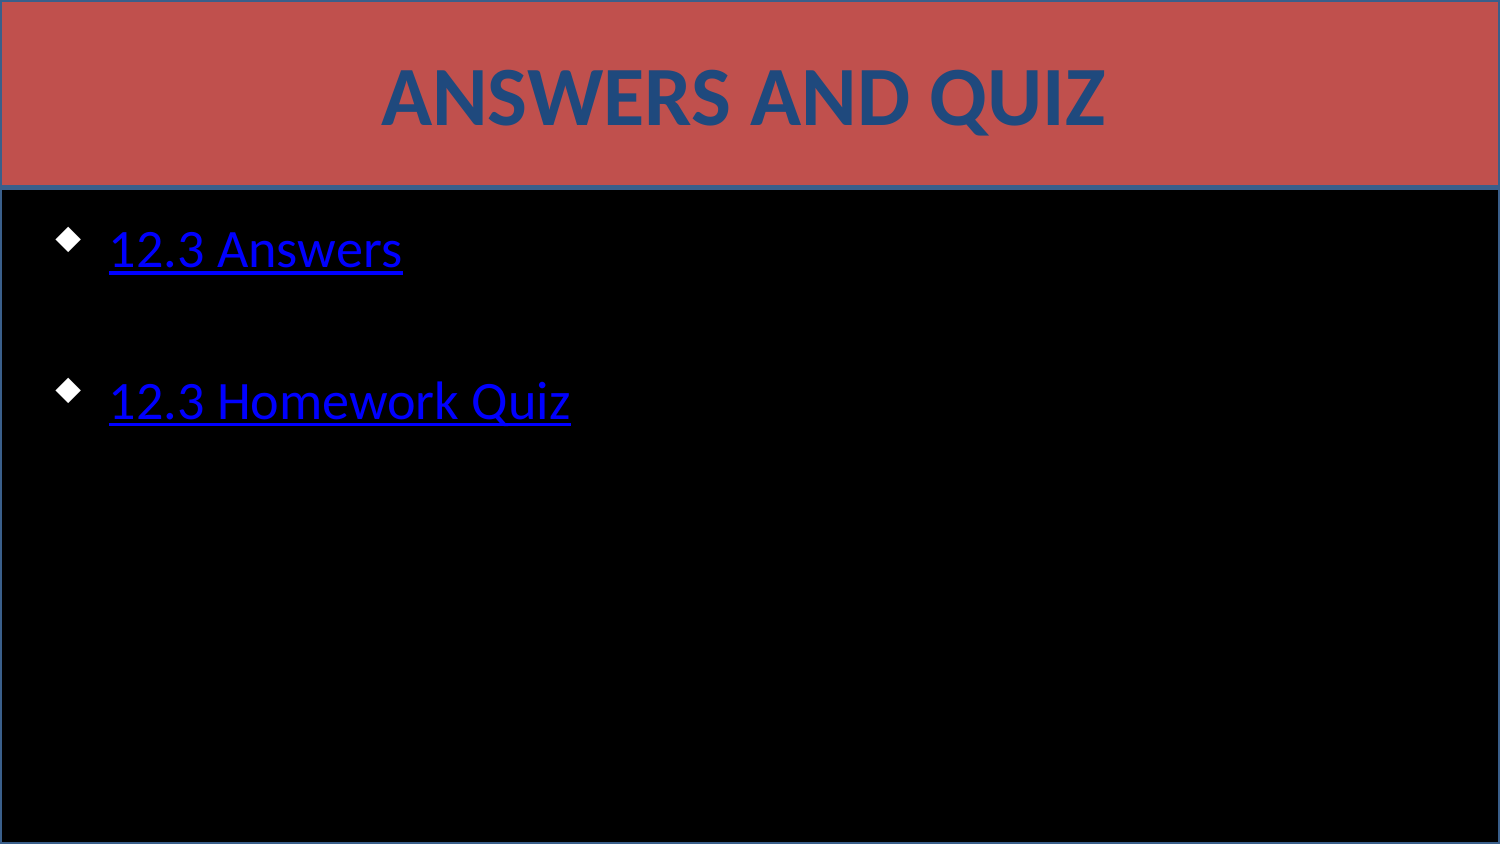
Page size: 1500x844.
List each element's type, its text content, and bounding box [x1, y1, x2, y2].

list 12.3 Answers 12.3 Homework Quiz [37, 206, 1450, 754]
title Answers and Quiz [37, 33, 1450, 150]
